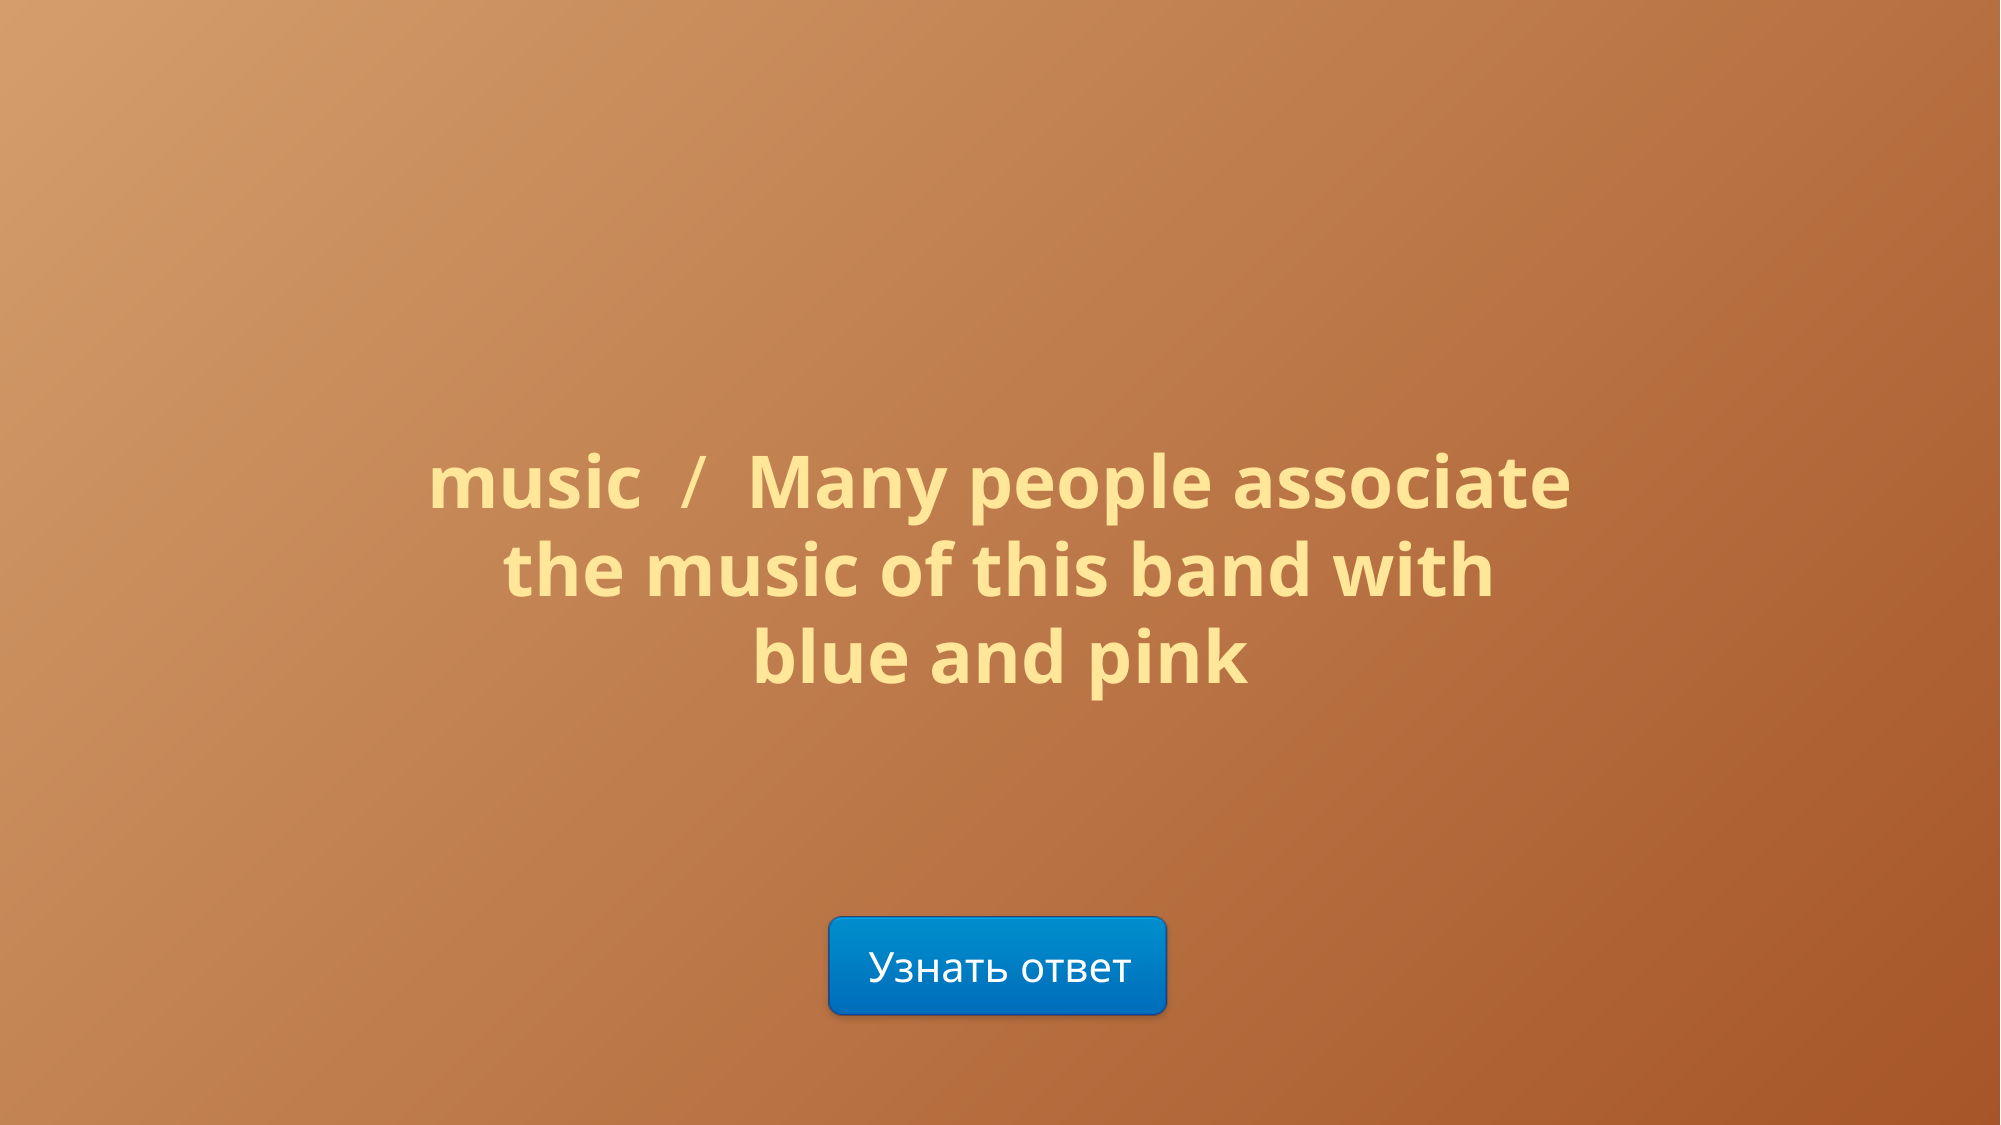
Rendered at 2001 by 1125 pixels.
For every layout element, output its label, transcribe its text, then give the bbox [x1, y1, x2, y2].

picture [793, 902, 1180, 1035]
text_box music / Many people associate the music of this band with blue and pink [403, 428, 1598, 706]
